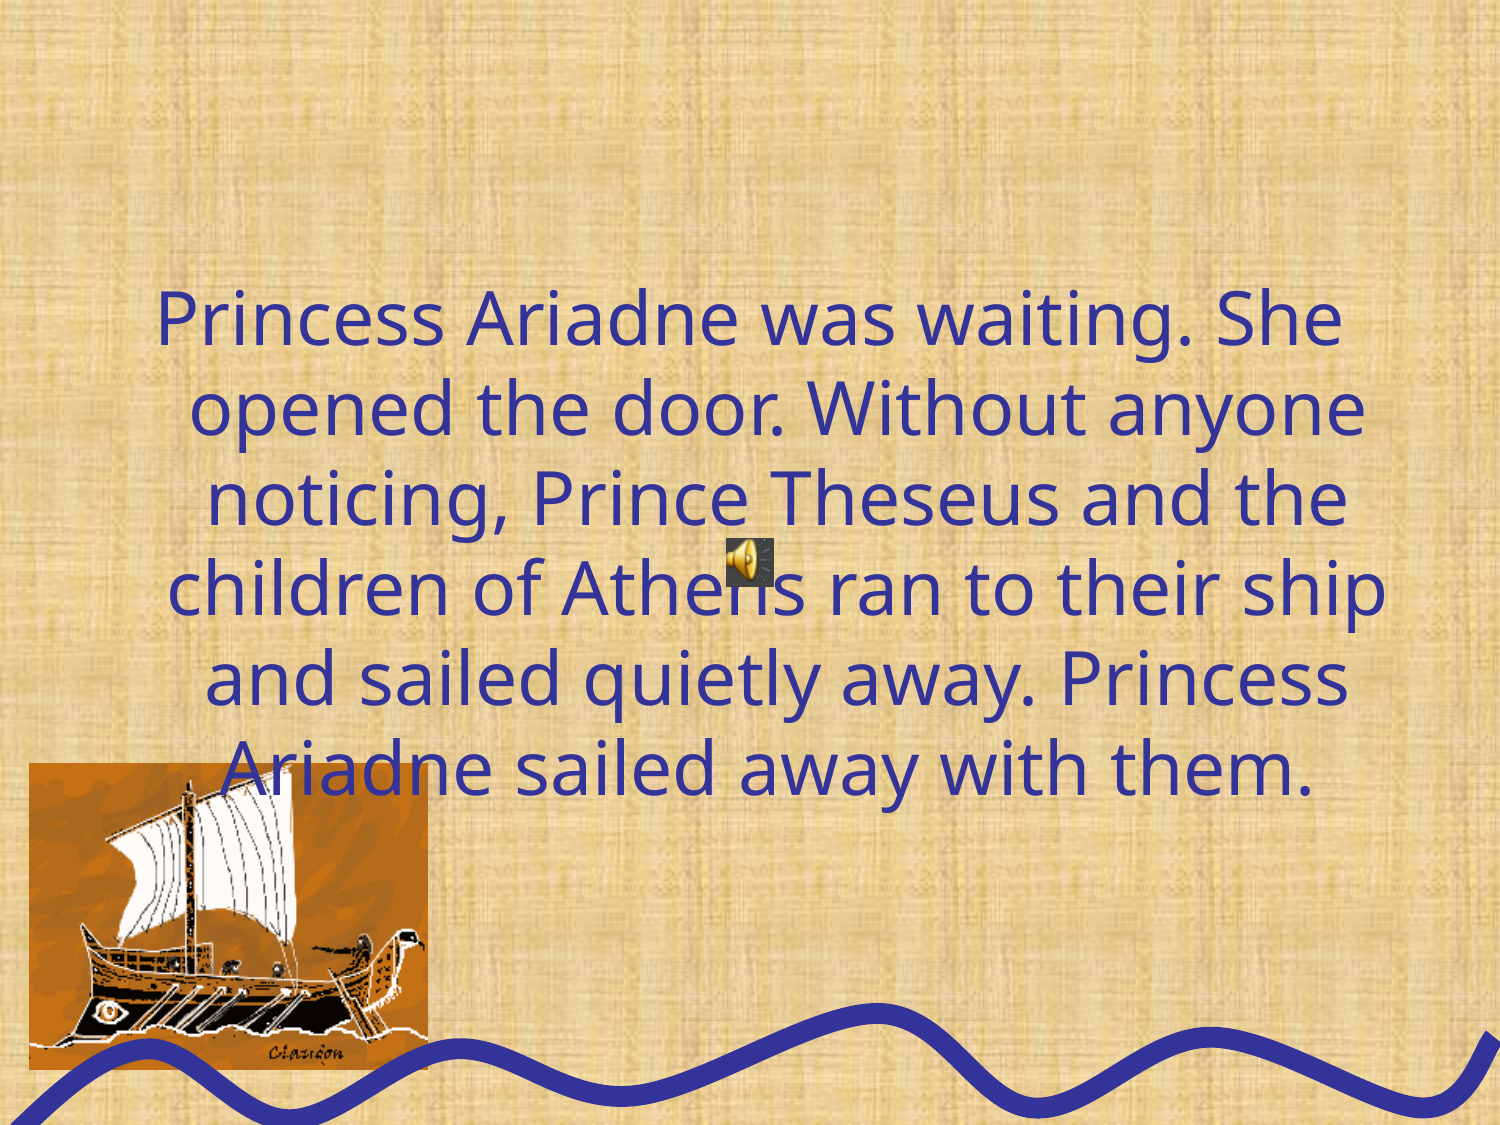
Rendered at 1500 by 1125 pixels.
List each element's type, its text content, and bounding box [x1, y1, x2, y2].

text_box [24, 1013, 1495, 1125]
picture [0, 0, 1500, 1125]
list Princess Ariadne was waiting. She opened the door. Without anyone noticing, Prince Theseus and the children of Athens ran to their ship and sailed quietly away. Princess Ariadne sailed away with them. [74, 262, 1426, 1006]
